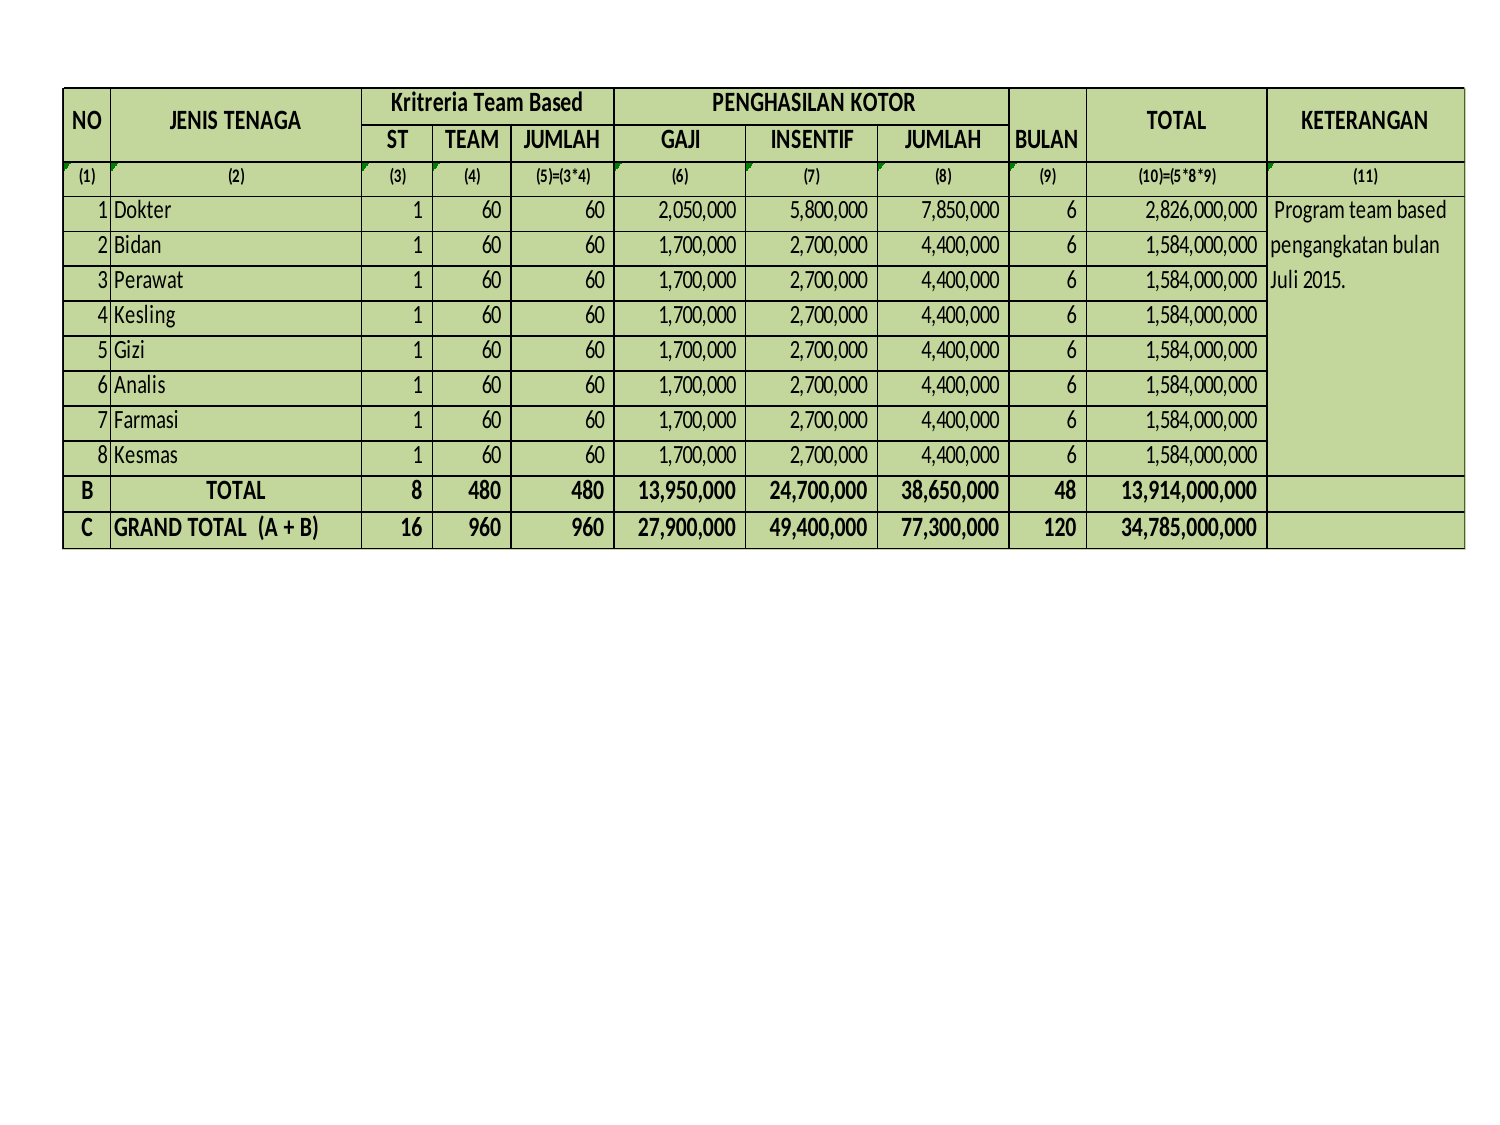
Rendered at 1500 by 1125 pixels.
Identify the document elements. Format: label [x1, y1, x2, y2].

text_box [62, 87, 1467, 551]
